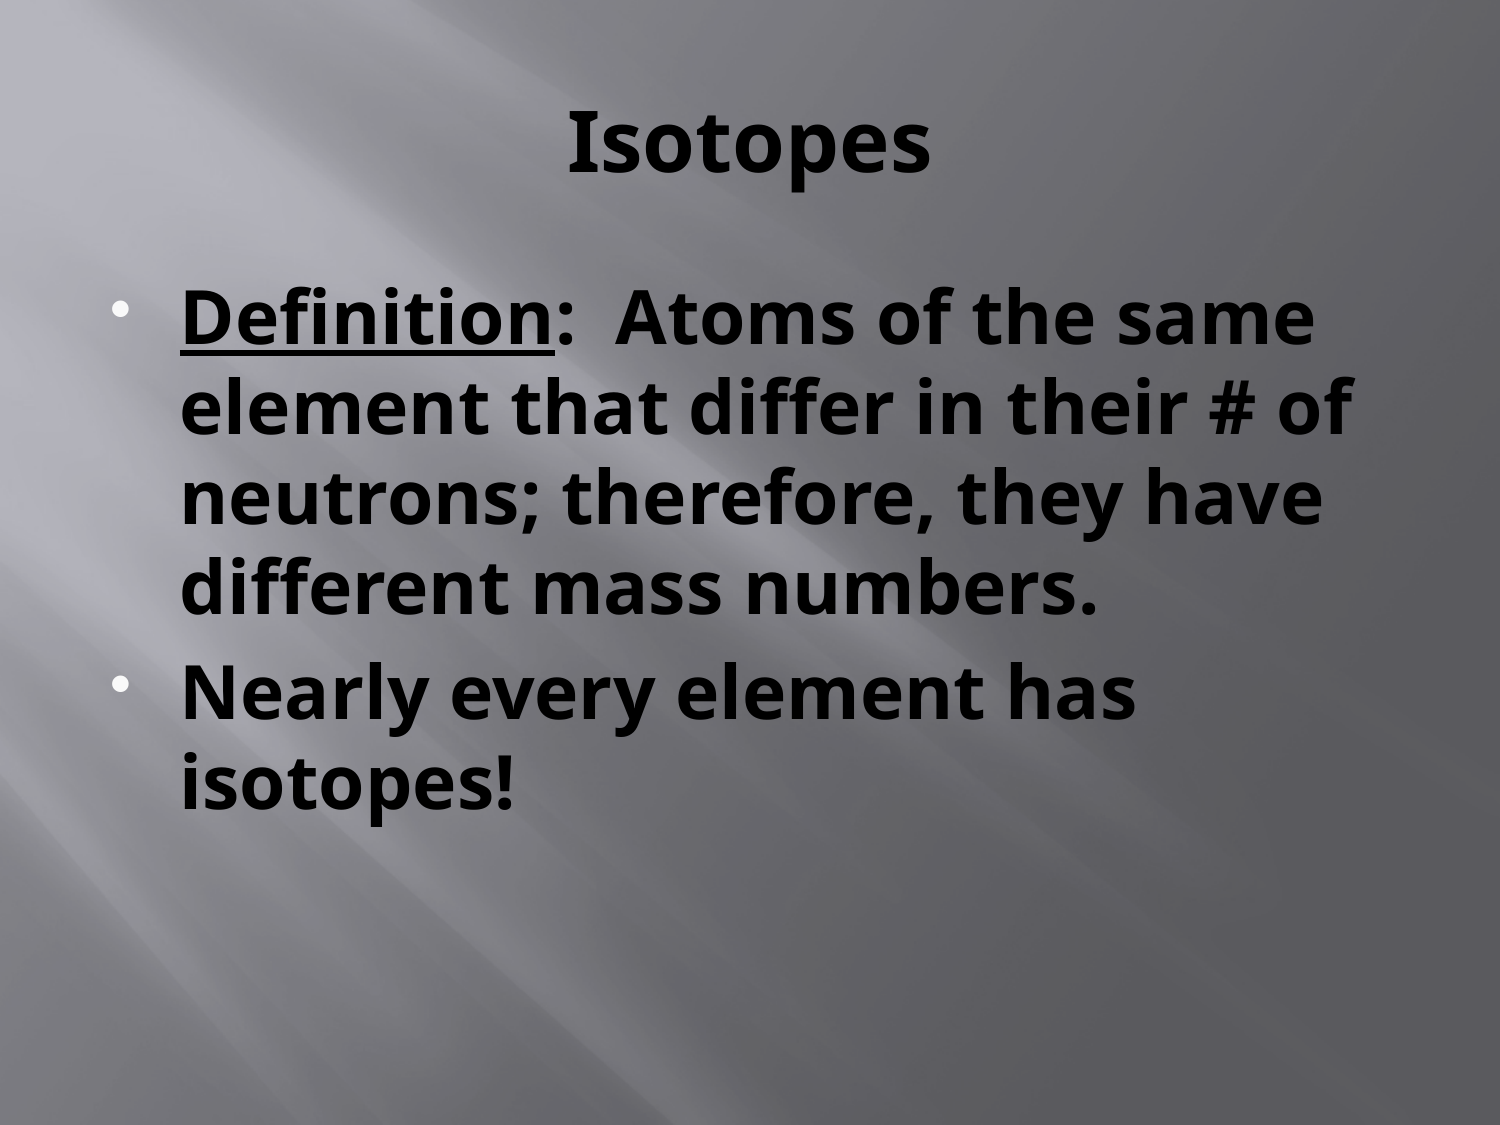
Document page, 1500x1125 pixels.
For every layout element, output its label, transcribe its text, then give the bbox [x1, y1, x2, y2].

list Definition: Atoms of the same element that differ in their # of neutrons; therefore, they have different mass numbers. Nearly every element has isotopes! [75, 262, 1425, 1035]
title Isotopes [75, 45, 1425, 233]
